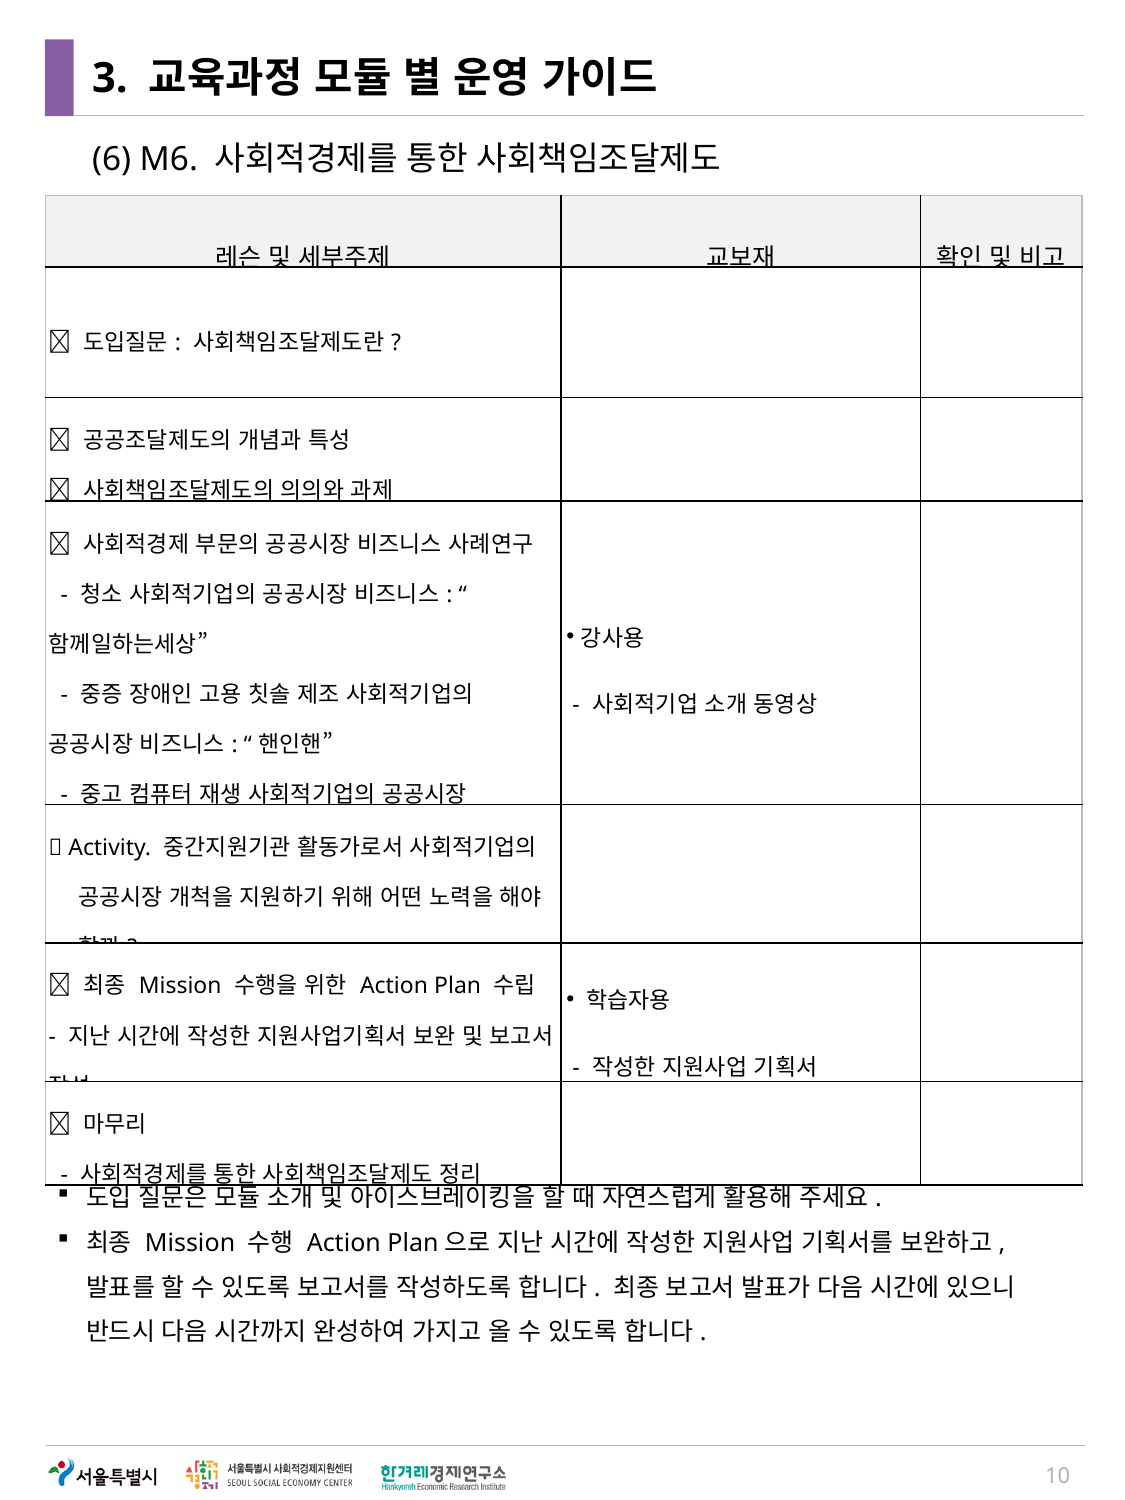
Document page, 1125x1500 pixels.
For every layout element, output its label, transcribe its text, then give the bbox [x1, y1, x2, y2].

picture [48, 1457, 157, 1486]
text_box 도입 질문은 모듈 소개 및 아이스브레이킹을 할 때 자연스럽게 활용해 주세요. 최종 Mission 수행 Action Plan으로 지난 시간에 작성한 지원사업 기획서를 보완하고, 발표를 할 수 있도록 보고서를 작성하도록 합니다. 최종 보고서 발표가 다음 시간에 있으니 반드시 다음 시간까지 완성하여 가지고 올 수 있도록 합니다. [42, 1158, 1083, 1354]
table_header 확인 및 비고 [921, 196, 1081, 266]
text_box (6) M6. 사회적경제를 통한 사회책임조달제도 [77, 130, 785, 185]
table_cell  도입질문: 사회책임조달제도란? [46, 268, 560, 397]
table_cell  사회적경제 부문의 공공시장 비즈니스 사례연구 - 청소 사회적기업의 공공시장 비즈니스: “함께일하는세상” - 중증 장애인 고용 칫솔 제조 사회적기업의 공공시장 비즈니스: “핸인핸” - 중고 컴퓨터 재생 사회적기업의 공공시장 비즈니스: “한국컴퓨터재생센터” [46, 502, 560, 804]
table_cell 학습자용 - 작성한 지원사업 기획서 [562, 944, 920, 1081]
table_cell  마무리 - 사회적경제를 통한 사회책임조달제도 정리 [46, 1082, 560, 1158]
table_cell [921, 1082, 1081, 1158]
table_cell  최종 Mission 수행을 위한 Action Plan 수립 - 지난 시간에 작성한 지원사업기획서 보완 및 보고서 작성 [46, 944, 560, 1081]
table_header 레슨 및 세부주제 [46, 196, 560, 266]
table_cell [921, 268, 1081, 397]
picture [178, 1451, 360, 1499]
table_cell 강사용 - 사회적기업 소개 동영상 [562, 502, 920, 804]
table_cell [562, 398, 920, 500]
title 3. 교육과정 모듈 별 운영 가이드 [77, 49, 1034, 110]
picture [381, 1465, 506, 1491]
table_cell [562, 1082, 920, 1158]
table_cell [562, 805, 920, 942]
table_cell [921, 944, 1081, 1081]
table_header 교보재 [562, 196, 920, 266]
table_cell [921, 502, 1081, 804]
table_cell [921, 805, 1081, 942]
table_cell  공공조달제도의 개념과 특성  사회책임조달제도의 의의와 과제 [46, 398, 560, 500]
table_cell [921, 398, 1081, 500]
table_cell  Activity. 중간지원기관 활동가로서 사회적기업의 공공시장 개척을 지원하기 위해 어떤 노력을 해야 할까? [46, 805, 560, 942]
table_cell [562, 268, 920, 397]
slide_number 10 [832, 1436, 1086, 1500]
